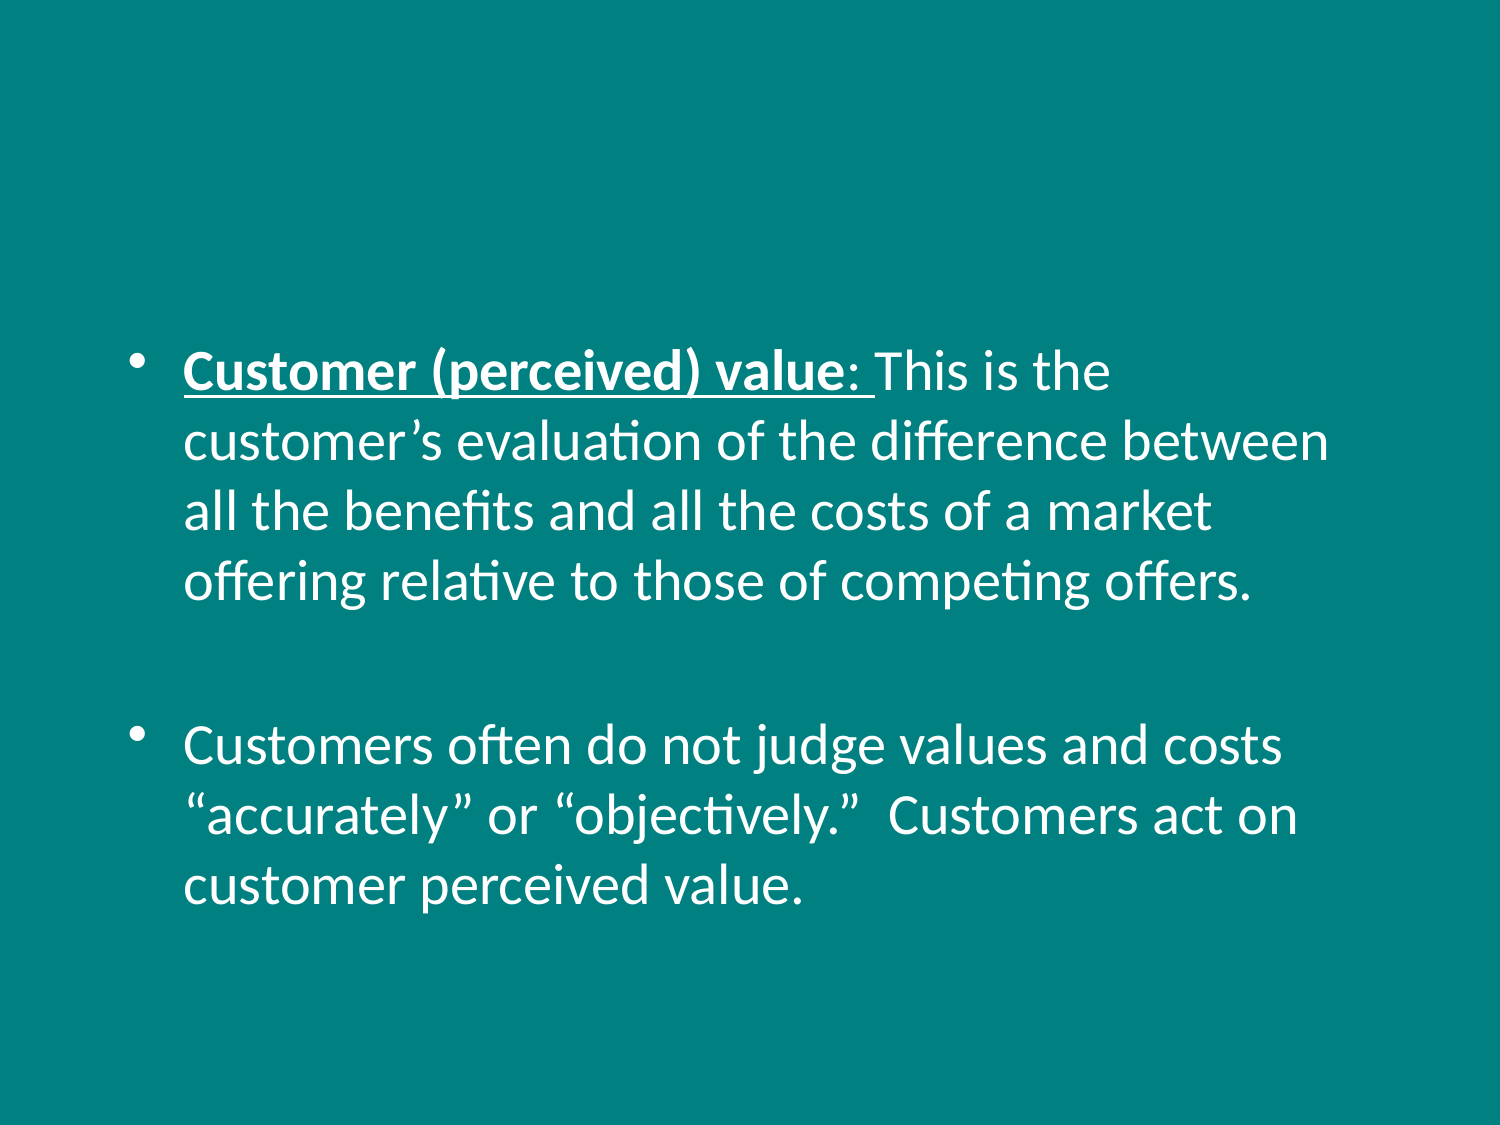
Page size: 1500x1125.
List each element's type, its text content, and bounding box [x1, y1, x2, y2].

list Customer (perceived) value: This is the customer’s evaluation of the difference between all the benefits and all the costs of a market offering relative to those of competing offers. Customers often do not judge values and costs “accurately” or “objectively.” Customers act on customer perceived value. [112, 324, 1388, 1001]
